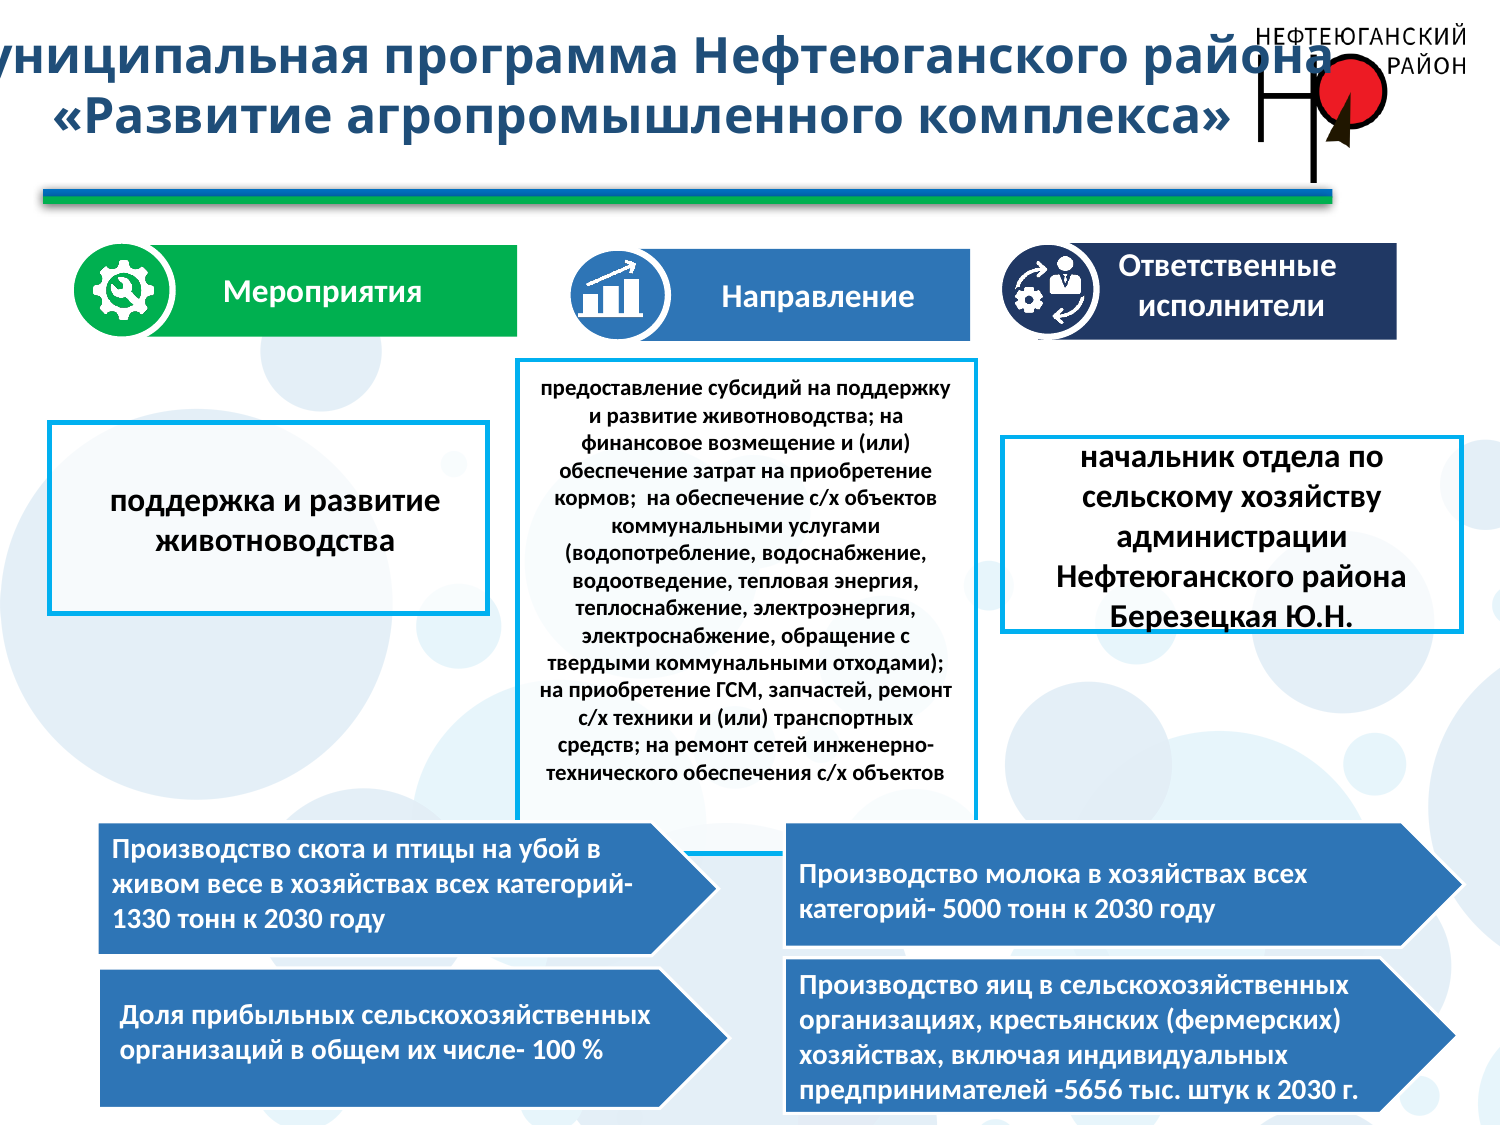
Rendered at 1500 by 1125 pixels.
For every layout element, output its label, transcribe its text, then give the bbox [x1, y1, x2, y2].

text_box [96, 966, 733, 1110]
text_box [1037, 242, 1398, 341]
text_box [69, 239, 174, 341]
text_box поддержка и развитие животноводства [50, 470, 501, 565]
picture [578, 256, 643, 320]
text_box [49, 422, 488, 615]
text_box Производство молока в хозяйствах всех категорий- 5000 тонн к 2030 году [782, 820, 1467, 949]
text_box Ответственные исполнители [1103, 235, 1360, 331]
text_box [43, 189, 1333, 204]
picture [93, 260, 154, 320]
text_box Муниципальная программа Нефтеюганского района «Развитие агропромышленного комплекса» [0, 16, 1363, 152]
text_box [1087, 259, 1098, 320]
text_box Производство скота и птицы на убой в живом весе в хозяйствах всех категорий- 1330 тонн к 2030 году [95, 820, 721, 958]
text_box [517, 359, 977, 854]
text_box начальник отдела по сельскому хозяйству администрации Нефтеюганского района Березецкая Ю.Н. [1002, 436, 1462, 632]
text_box [566, 246, 669, 344]
text_box Производство яиц в сельскохозяйственных организациях, крестьянских (фермерских) хозяйствах, включая индивидуальных предпринимателей -5656 тыс. штук к 2030 г. [782, 956, 1461, 1115]
text_box [634, 248, 971, 342]
text_box Мероприятия [207, 262, 438, 317]
text_box [142, 244, 518, 338]
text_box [514, 603, 949, 664]
picture [1257, 23, 1465, 183]
picture [1012, 256, 1087, 324]
text_box Направление [706, 266, 931, 322]
text_box предоставление субсидий на поддержку и развитие животноводства; на финансовое возмещение и (или) обеспечение затрат на приобретение кормов; на обеспечение с/х объектов коммунальными услугами (водопотребление, водоснабжение, водоотведение, тепловая энергия, теплоснабжение, электроэнергия, электроснабжение, обращение с твердыми коммунальными отходами); на приобретение ГСМ, запчастей, ремонт с/х техники и (или) транспортных средств; на ремонт сетей инженерно-технического обеспечения с/х объектов [524, 365, 968, 793]
text_box Доля прибыльных сельскохозяйственных организаций в общем их числе- 100 % [103, 980, 668, 1080]
text_box [997, 240, 1085, 338]
